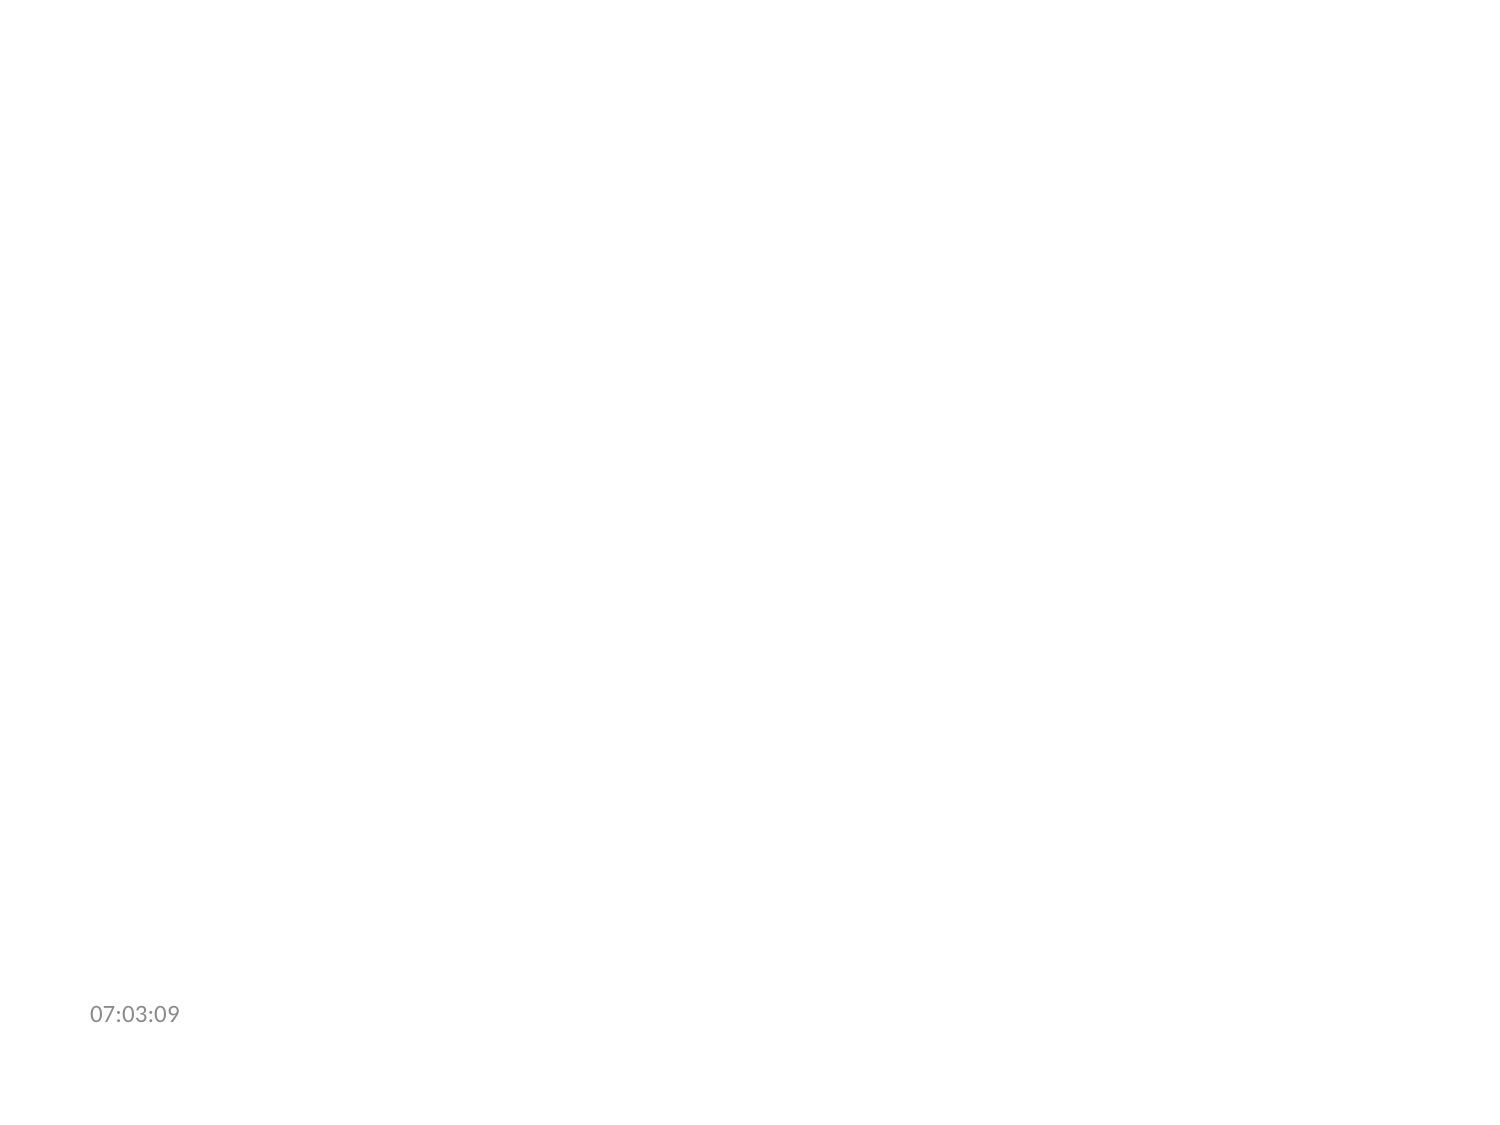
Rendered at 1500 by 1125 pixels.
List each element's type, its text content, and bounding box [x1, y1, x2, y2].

text_box 15:35:09 [75, 982, 425, 1043]
